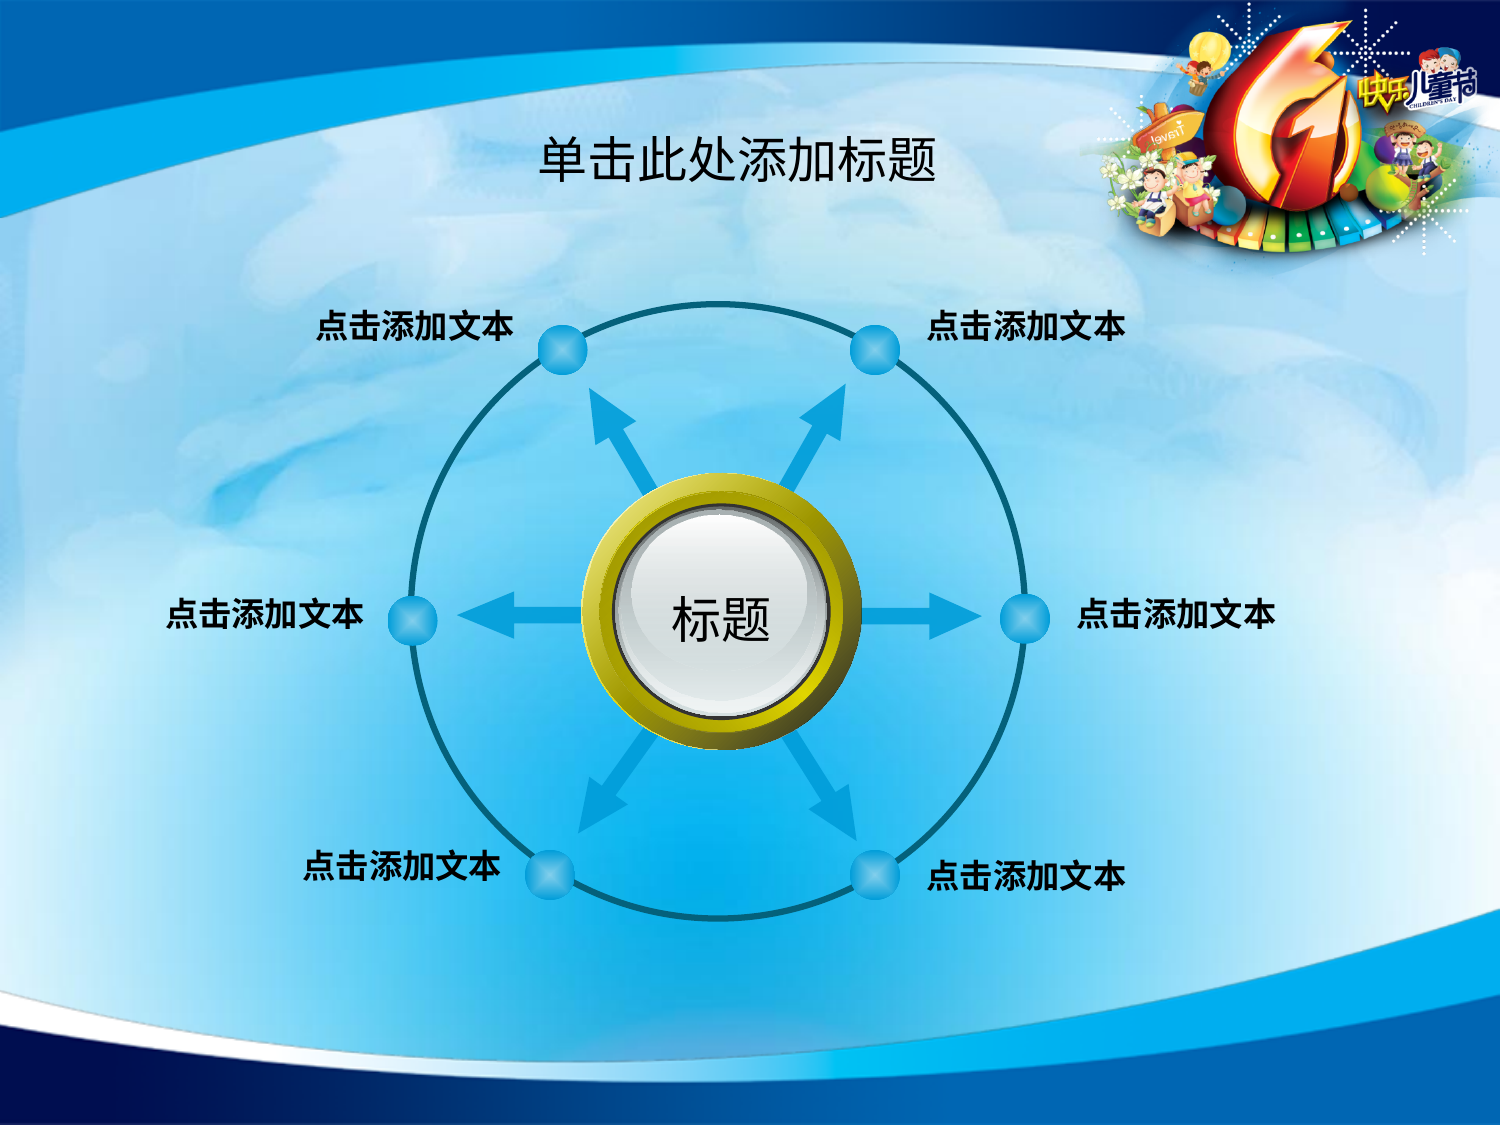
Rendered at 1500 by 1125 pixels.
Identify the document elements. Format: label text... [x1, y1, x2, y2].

title 单击此处添加标题 [457, 105, 1018, 211]
picture [0, 0, 1500, 1125]
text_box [148, 297, 1294, 919]
